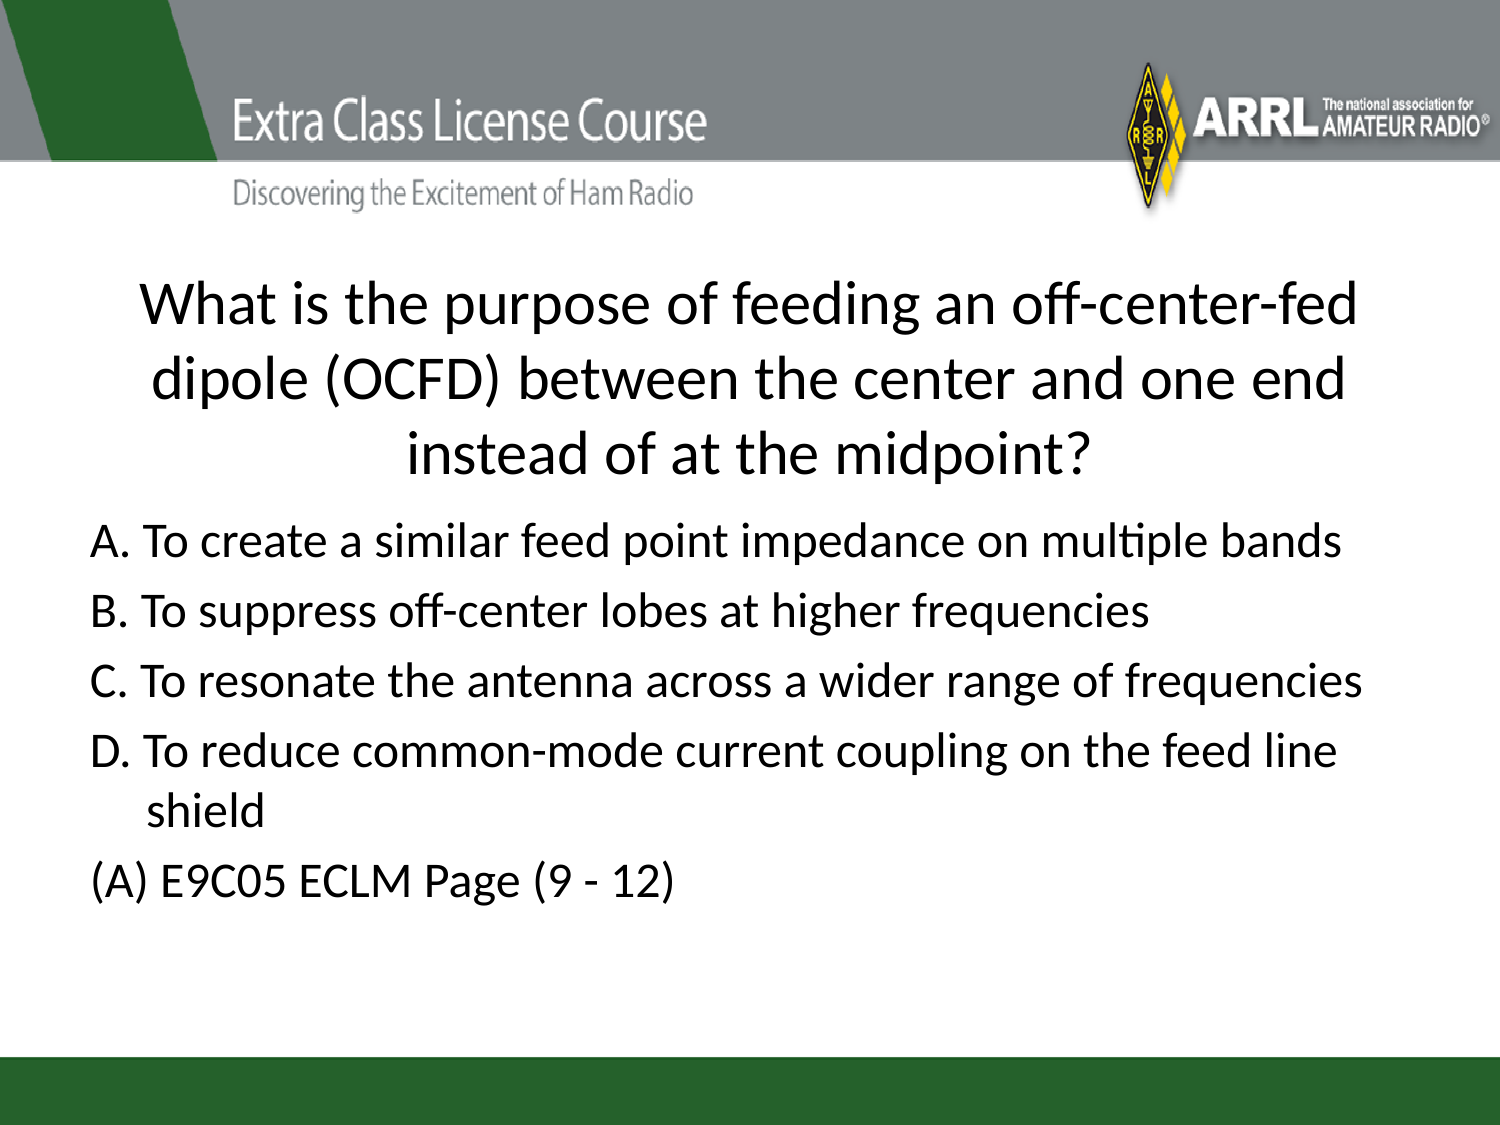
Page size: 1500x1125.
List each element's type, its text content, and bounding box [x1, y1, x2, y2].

picture [0, 0, 1500, 1125]
title What is the purpose of feeding an off-center-fed dipole (OCFD) between the center and one end instead of at the midpoint? [75, 254, 1425, 435]
list A. To create a similar feed point impedance on multiple bands B. To suppress off-center lobes at higher frequencies C. To resonate the antenna across a wider range of frequencies D. To reduce common-mode current coupling on the feed line shield (A) E9C05 ECLM Page (9 - 12) [75, 500, 1425, 1005]
